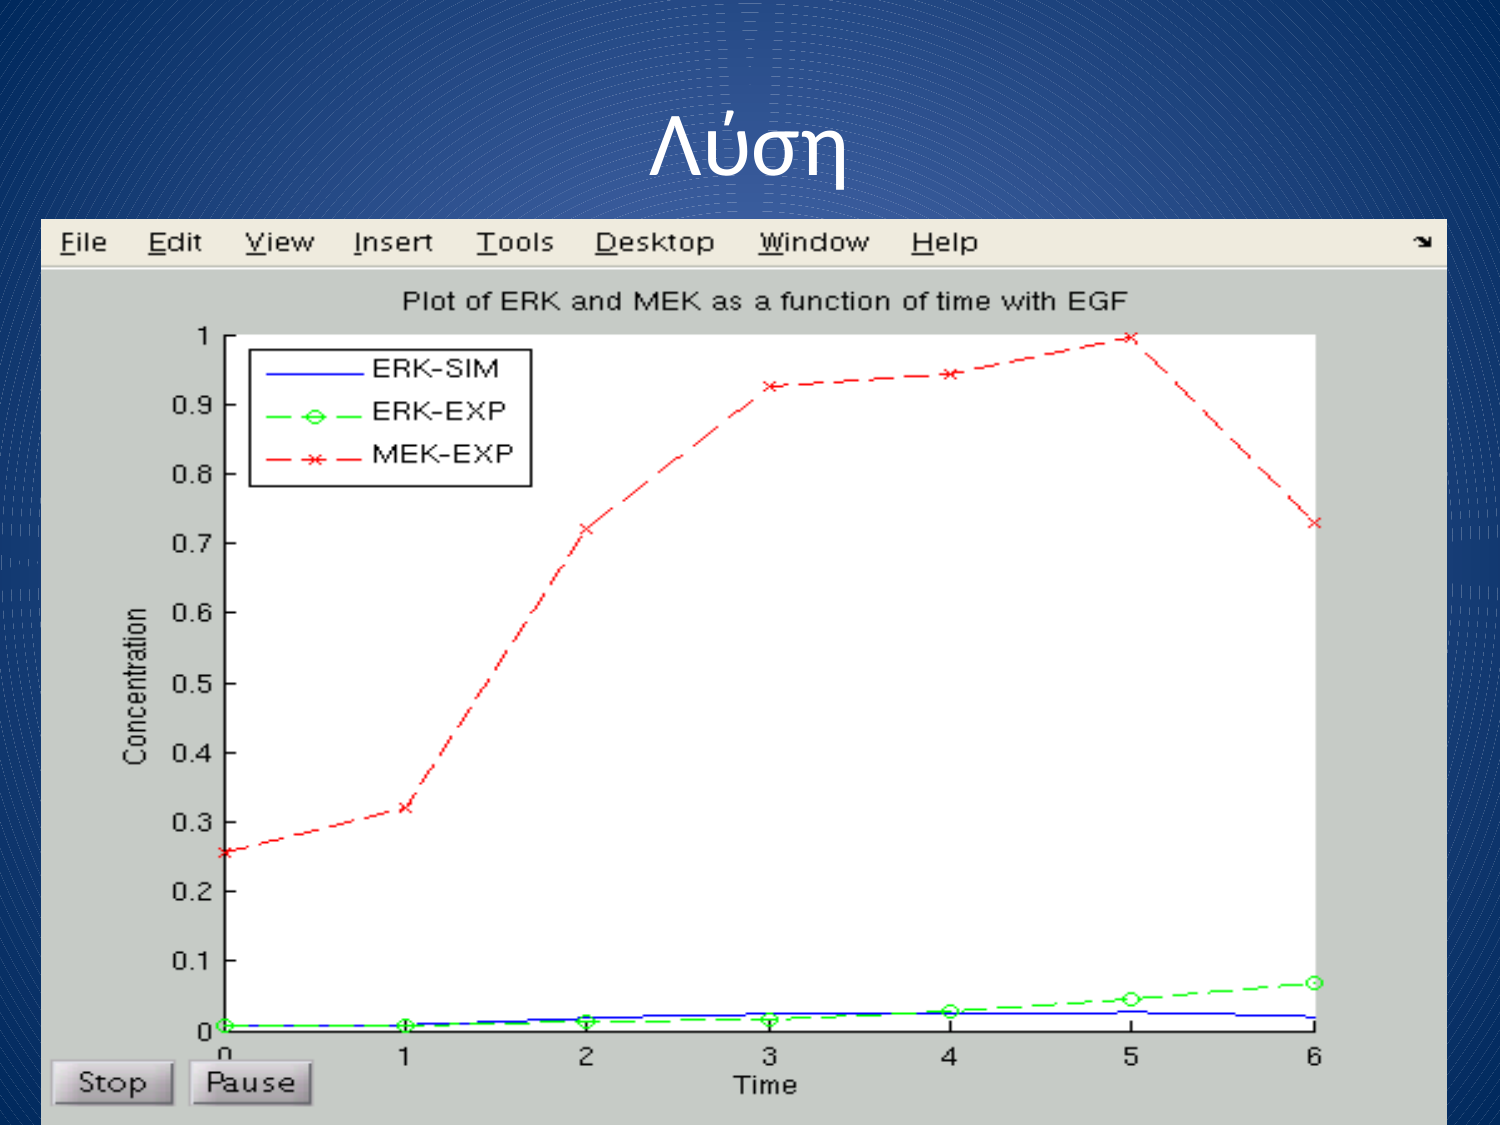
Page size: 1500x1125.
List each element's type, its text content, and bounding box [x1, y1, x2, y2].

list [41, 219, 1448, 1125]
title Λύση [75, 45, 1425, 218]
